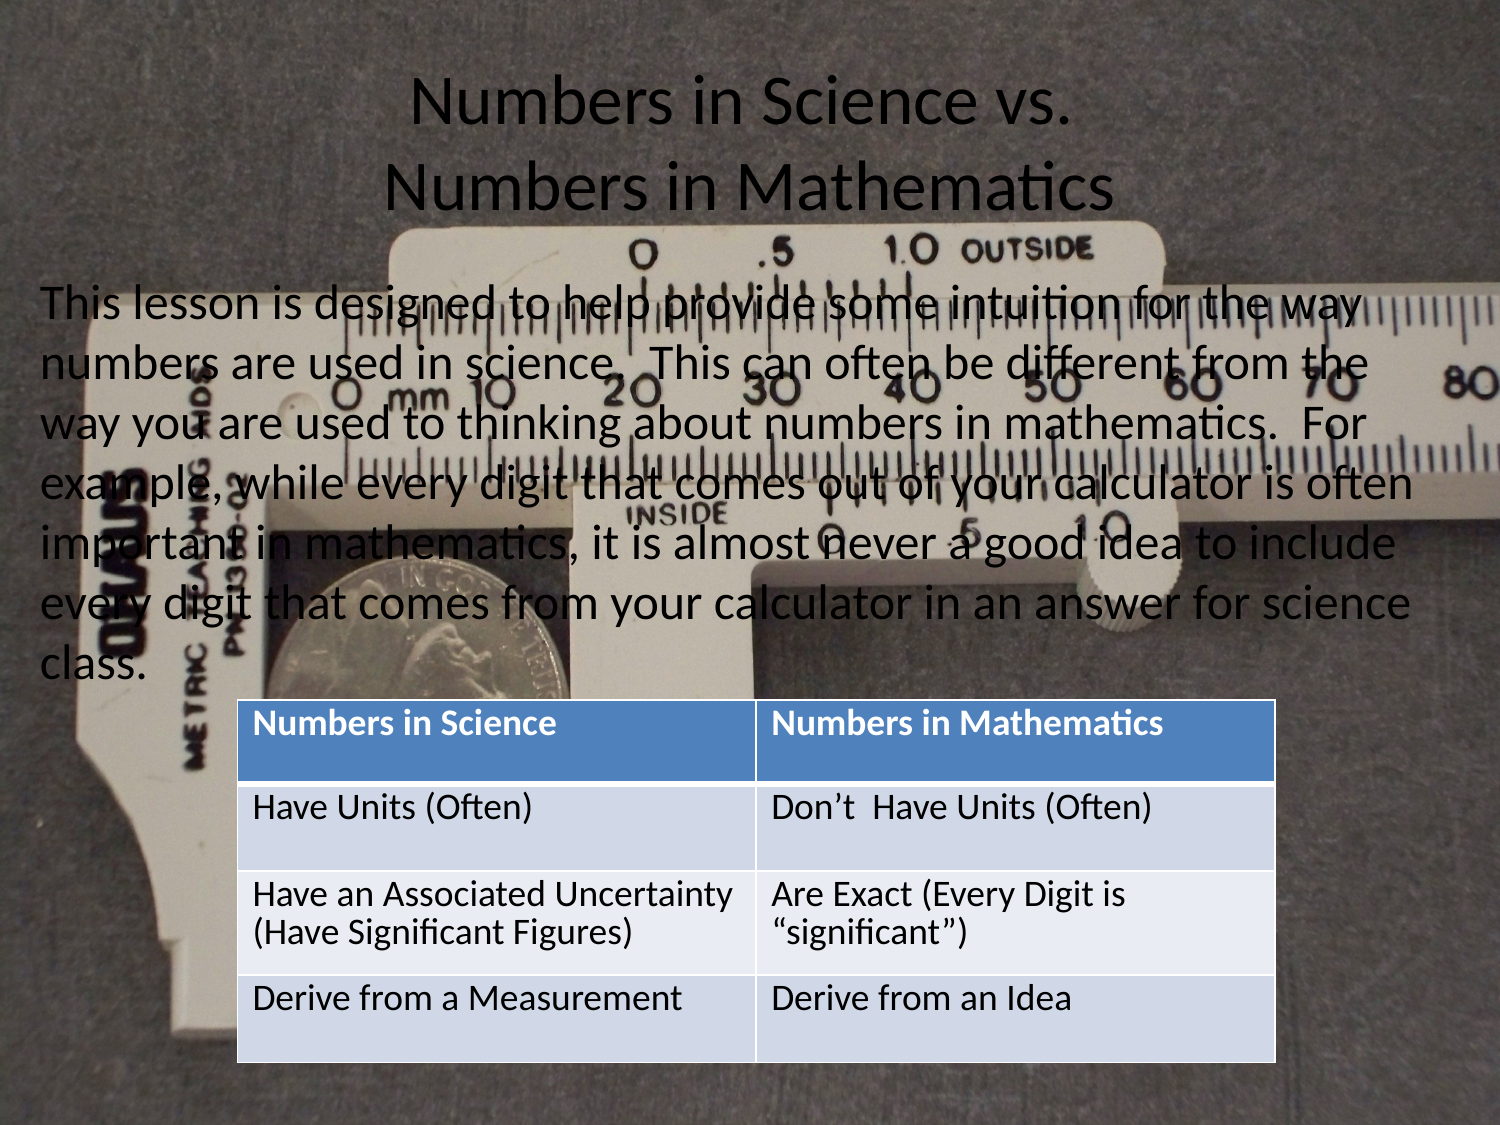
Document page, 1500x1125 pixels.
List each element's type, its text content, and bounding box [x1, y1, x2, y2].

table_cell Don’t Have Units (Often) [757, 787, 1274, 870]
table_cell Derive from an Idea [757, 976, 1274, 1062]
table_cell Have Units (Often) [238, 787, 755, 870]
text_box This lesson is designed to help provide some intuition for the way numbers are used in science. This can often be different from the way you are used to thinking about numbers in mathematics. For example, while every digit that comes out of your calculator is often important in mathematics, it is almost never a good idea to include every digit that comes from your calculator in an answer for science class. [24, 262, 1475, 698]
table_header Numbers in Science [238, 701, 755, 781]
table_header Numbers in Mathematics [757, 701, 1274, 781]
table_cell Have an Associated Uncertainty (Have Significant Figures) [238, 872, 755, 974]
title Numbers in Science vs. Numbers in Mathematics [74, 44, 1426, 233]
picture [0, 0, 1500, 1125]
table_cell Derive from a Measurement [238, 976, 755, 1062]
table_cell Are Exact (Every Digit is “significant”) [757, 872, 1274, 974]
